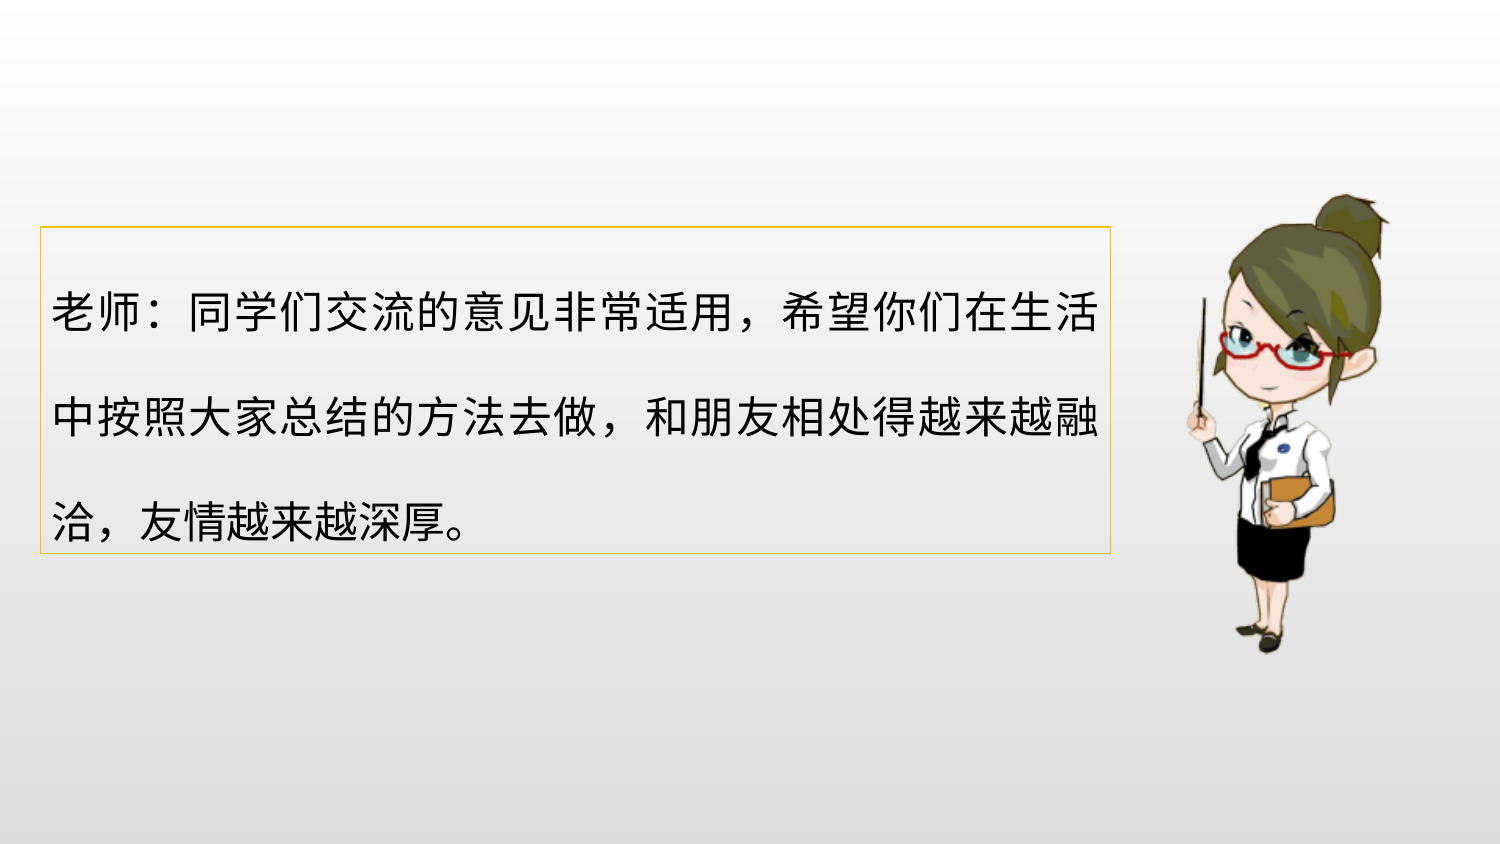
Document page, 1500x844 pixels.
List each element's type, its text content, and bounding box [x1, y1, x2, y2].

picture [1087, 177, 1463, 692]
text_box 老师：同学们交流的意见非常适用，希望你们在生活中按照大家总结的方法去做，和朋友相处得越来越融洽，友情越来越深厚。 [40, 227, 1087, 554]
